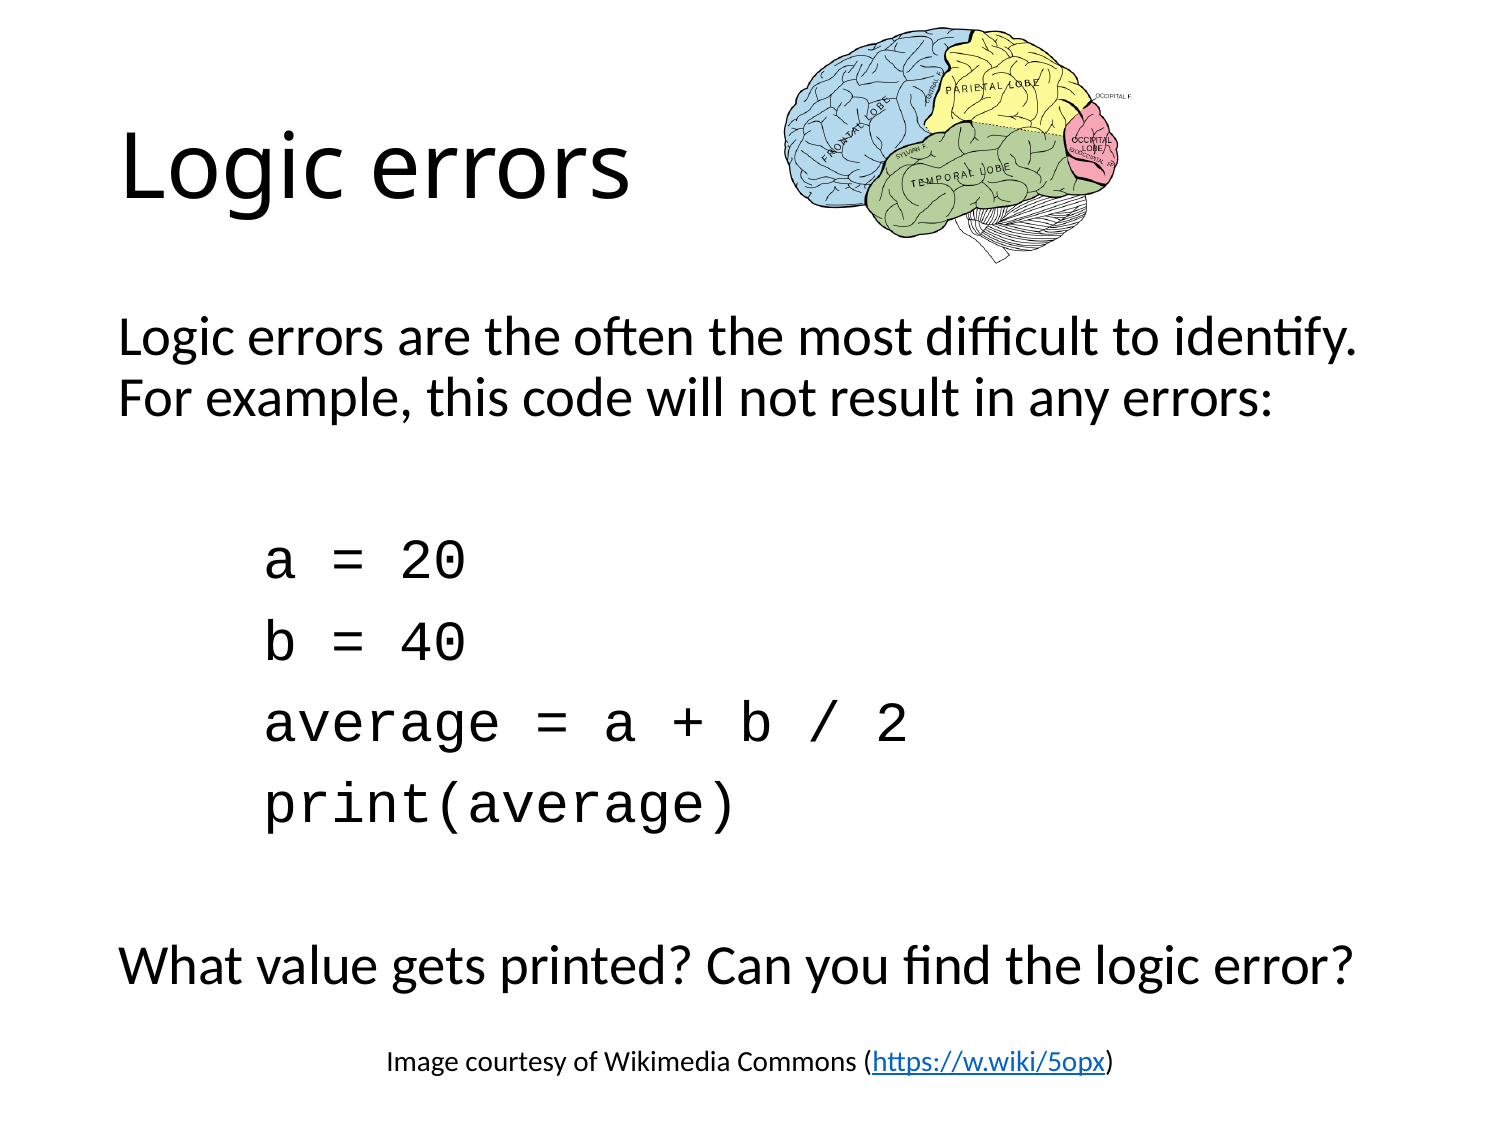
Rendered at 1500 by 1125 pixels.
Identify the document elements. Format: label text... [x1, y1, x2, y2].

text_box Image courtesy of Wikimedia Commons (https://w.wiki/5opx) [371, 1034, 1129, 1085]
list Logic errors are the often the most difficult to identify. For example, this code will not result in any errors: a = 20 b = 40 average = a + b / 2 print(average) What value gets printed? Can you find the logic error? [103, 299, 1397, 1014]
picture [771, 11, 1134, 270]
title Logic errors [103, 59, 1397, 278]
